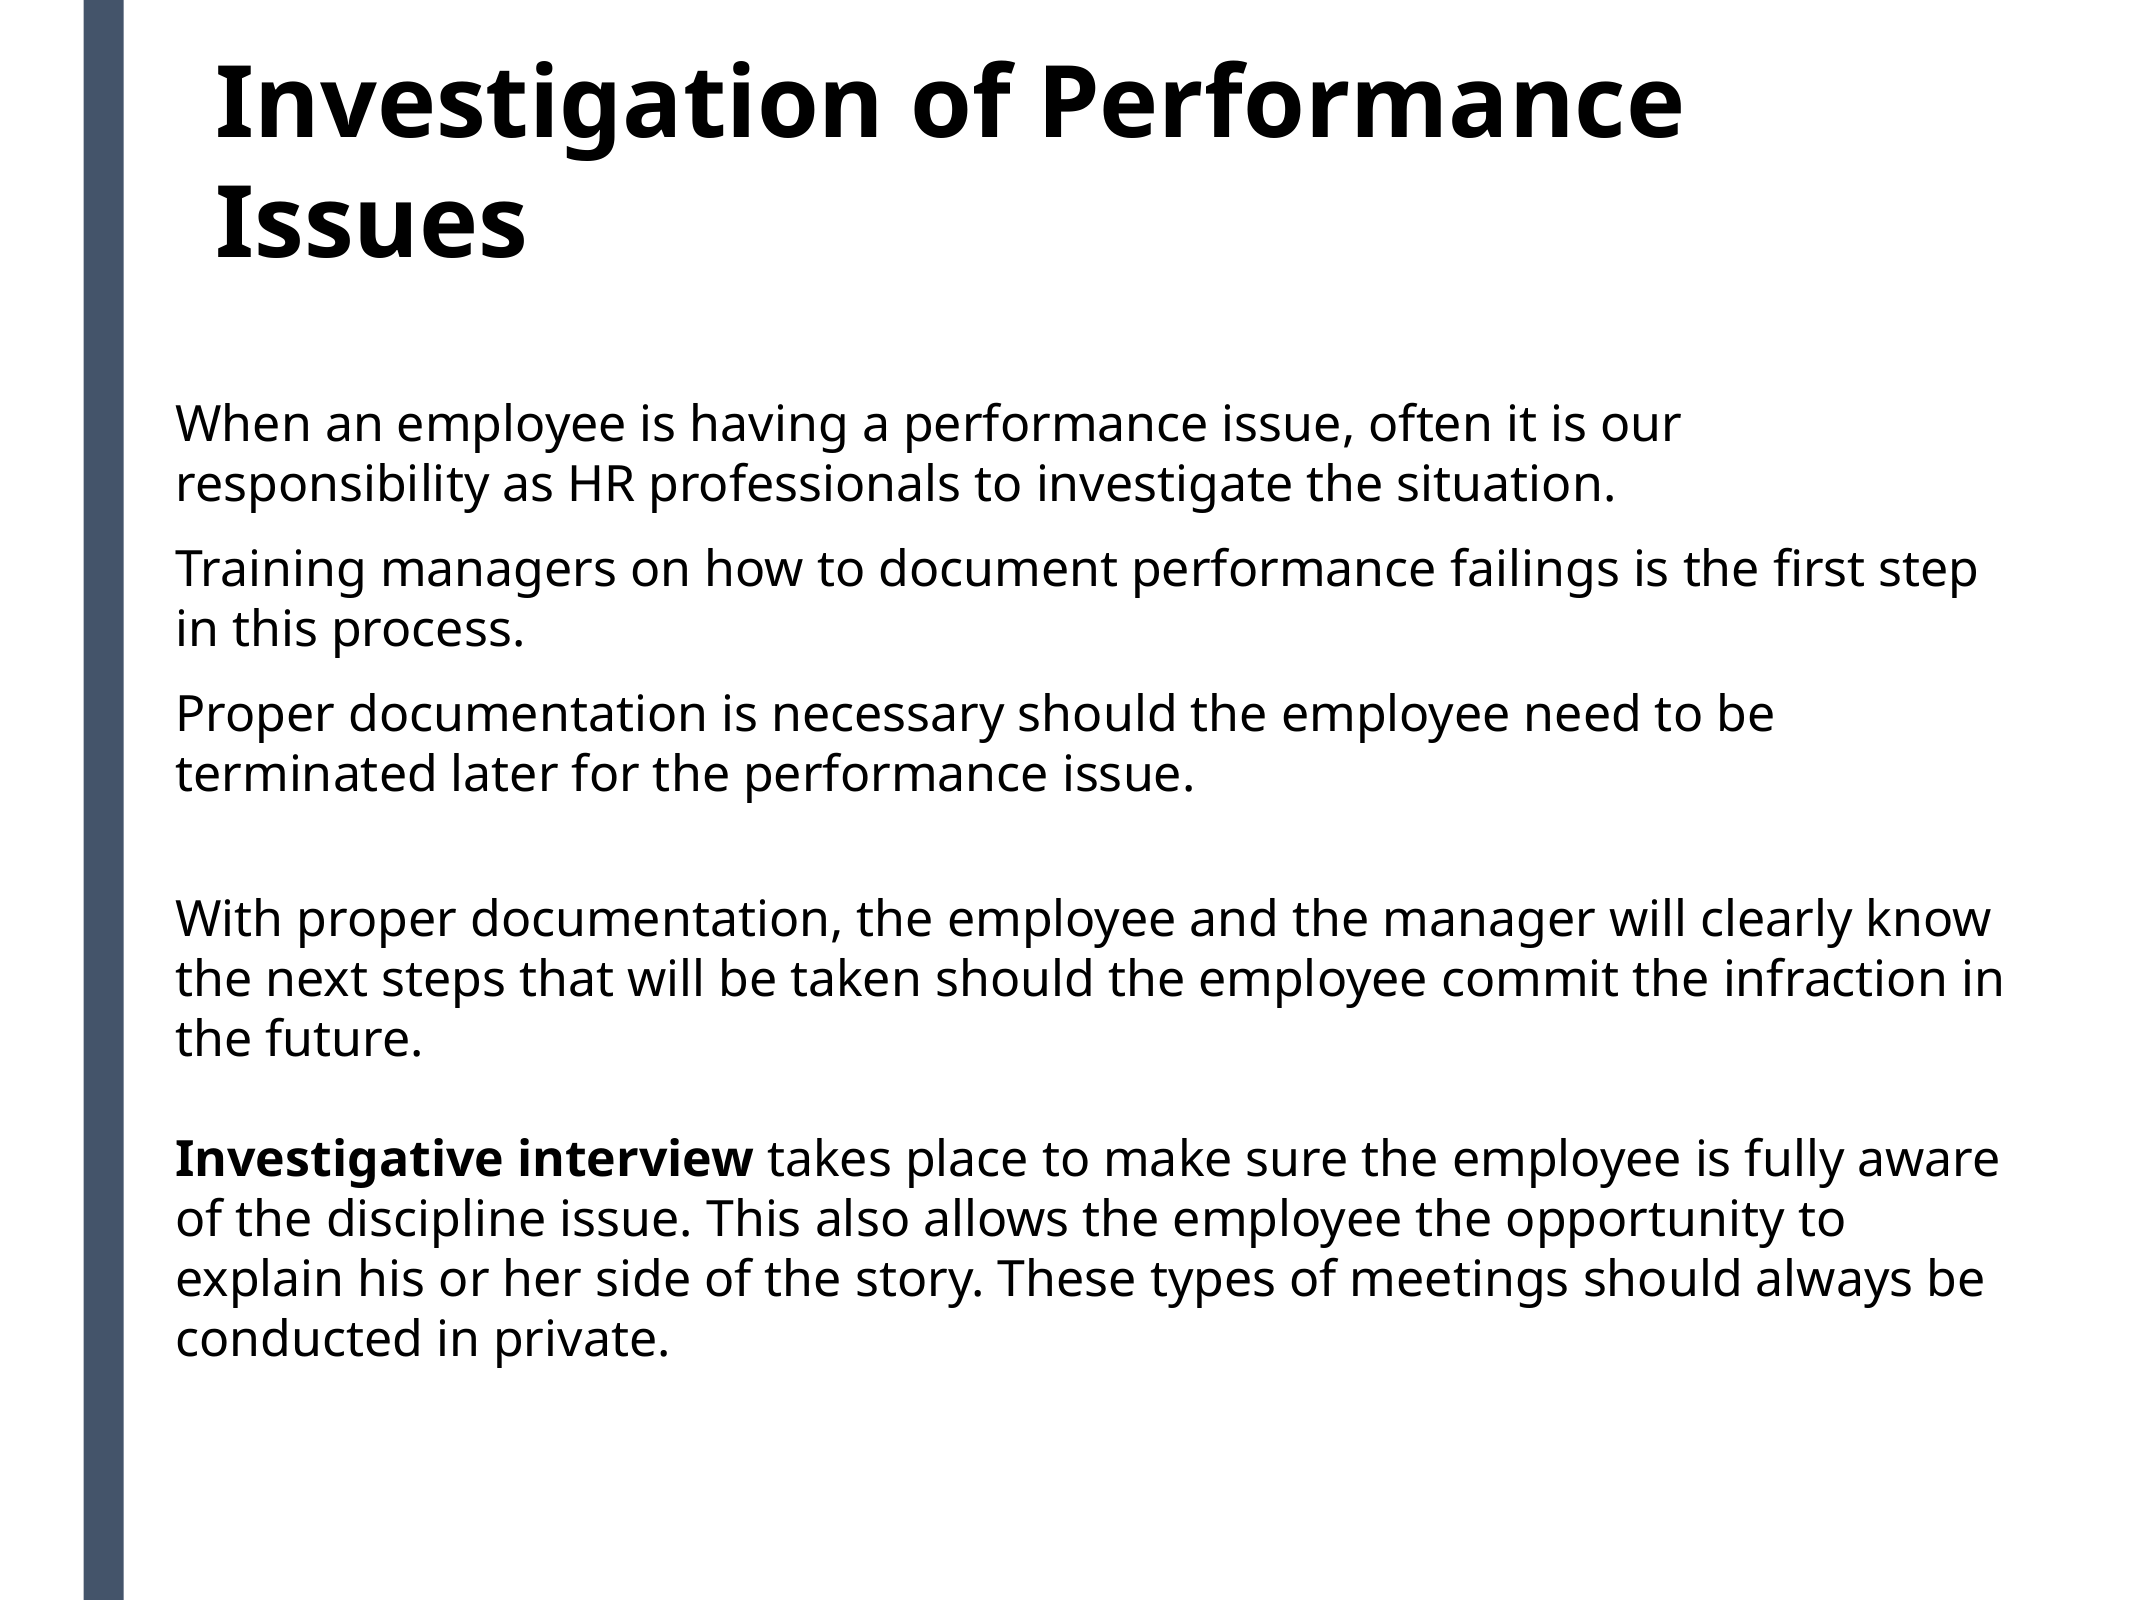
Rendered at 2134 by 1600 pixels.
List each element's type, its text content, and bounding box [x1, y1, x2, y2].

text_box When an employee is having a performance issue, often it is our responsibility as HR professionals to investigate the situation. Training managers on how to document performance failings is the first step in this process. Proper documentation is necessary should the employee need to be terminated later for the performance issue. With proper documentation, the employee and the manager will clearly know the next steps that will be taken should the employee commit the infraction in the future. Investigative interview takes place to make sure the employee is fully aware of the discipline issue. This also allows the employee the opportunity to explain his or her side of the story. These types of meetings should always be conducted in private. [175, 217, 2010, 1540]
title Investigation of Performance Issues [207, 106, 1926, 217]
